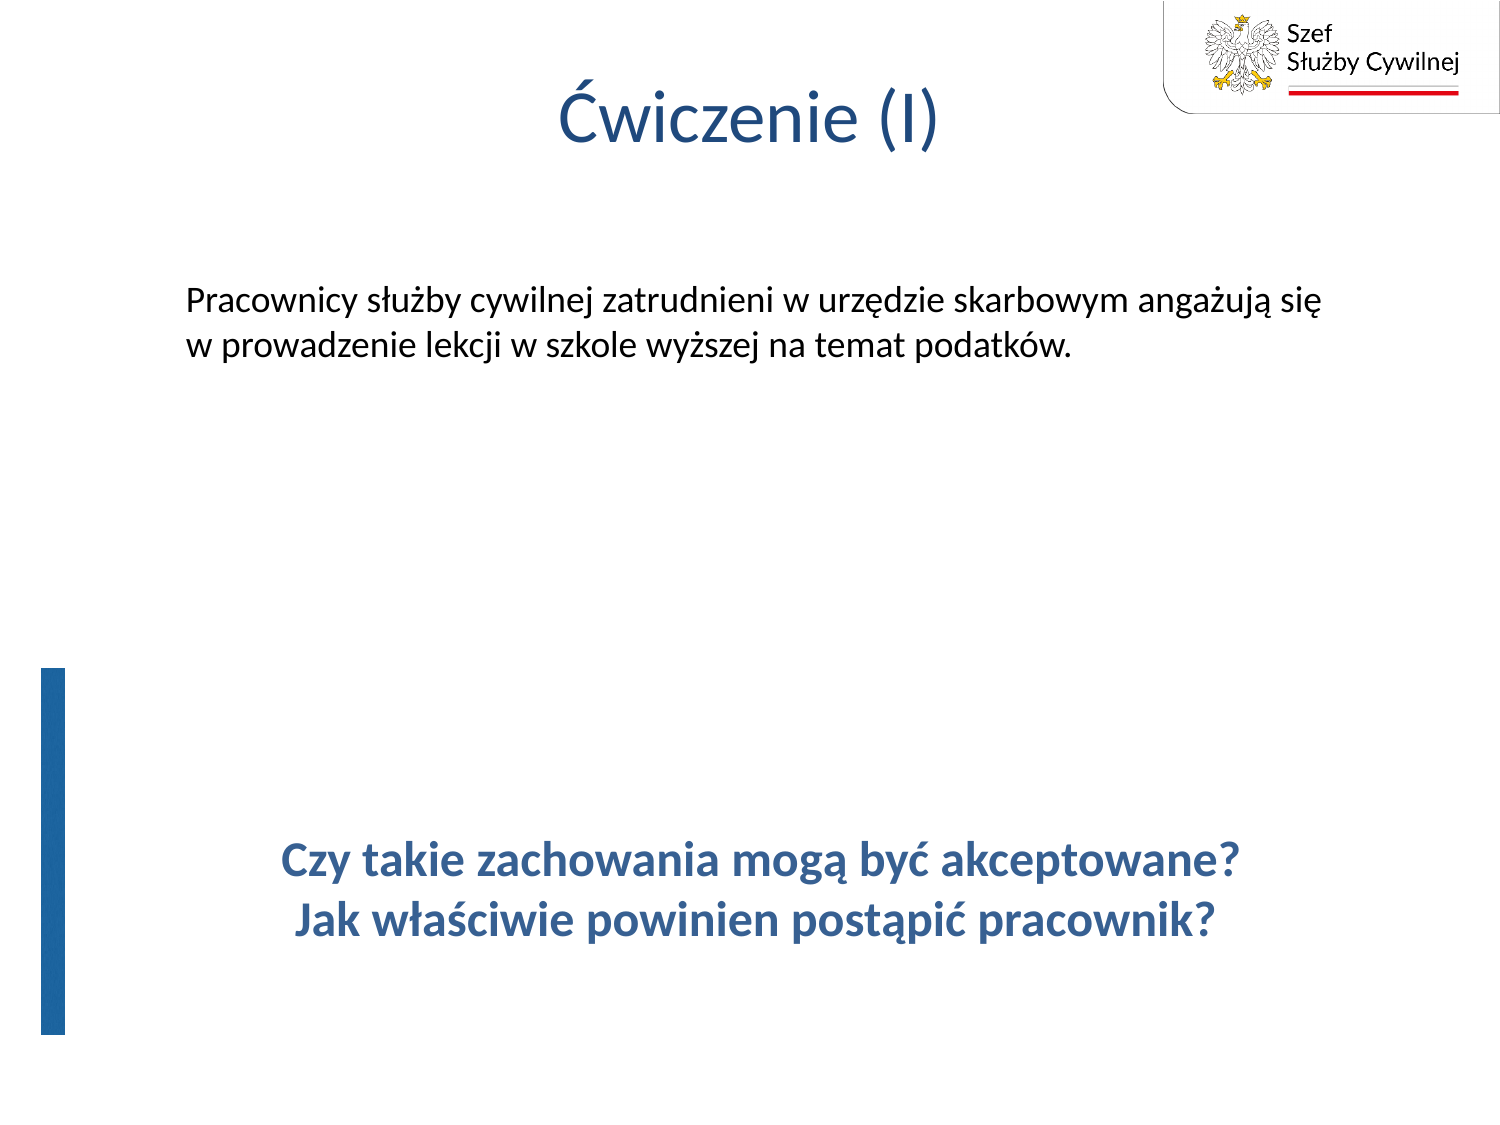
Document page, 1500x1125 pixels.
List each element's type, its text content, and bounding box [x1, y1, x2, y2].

picture [1163, 0, 1500, 114]
text_box Pracownicy służby cywilnej zatrudnieni w urzędzie skarbowym angażują się w prowadzenie lekcji w szkole wyższej na temat podatków. [171, 267, 1353, 417]
text_box Czy takie zachowania mogą być akceptowane? Jak właściwie powinien postąpić pracownik? [171, 818, 1353, 954]
picture [41, 668, 65, 1035]
title Ćwiczenie (I) [100, 60, 1400, 185]
